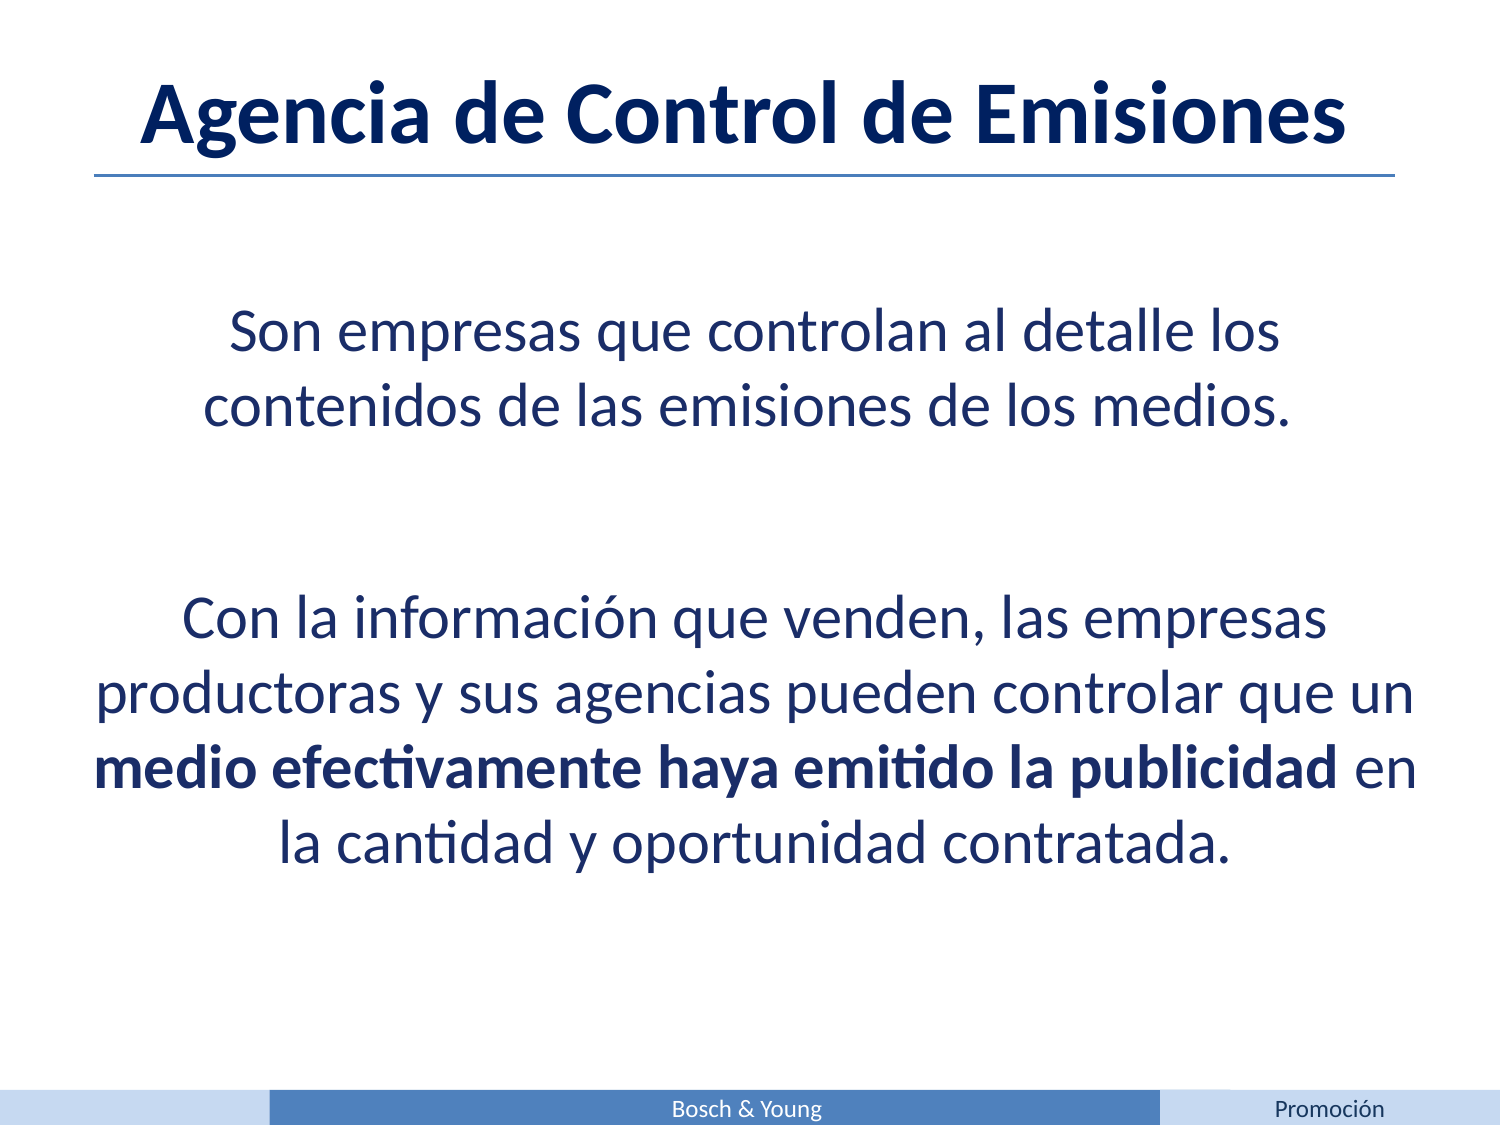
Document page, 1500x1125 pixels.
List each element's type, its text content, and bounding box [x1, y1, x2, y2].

text_box [0, 1088, 272, 1125]
text_box Promoción [1158, 1088, 1500, 1125]
text_box Bosch & Young [272, 1088, 1158, 1125]
text_box Agencia de Control de Emisiones [58, 46, 1430, 170]
text_box Son empresas que controlan al detalle los contenidos de las emisiones de los medios. Con la información que venden, las empresas productoras y sus agencias pueden controlar que un medio efectivamente haya emitido la publicidad en la cantidad y oportunidad contratada. [70, 281, 1442, 883]
